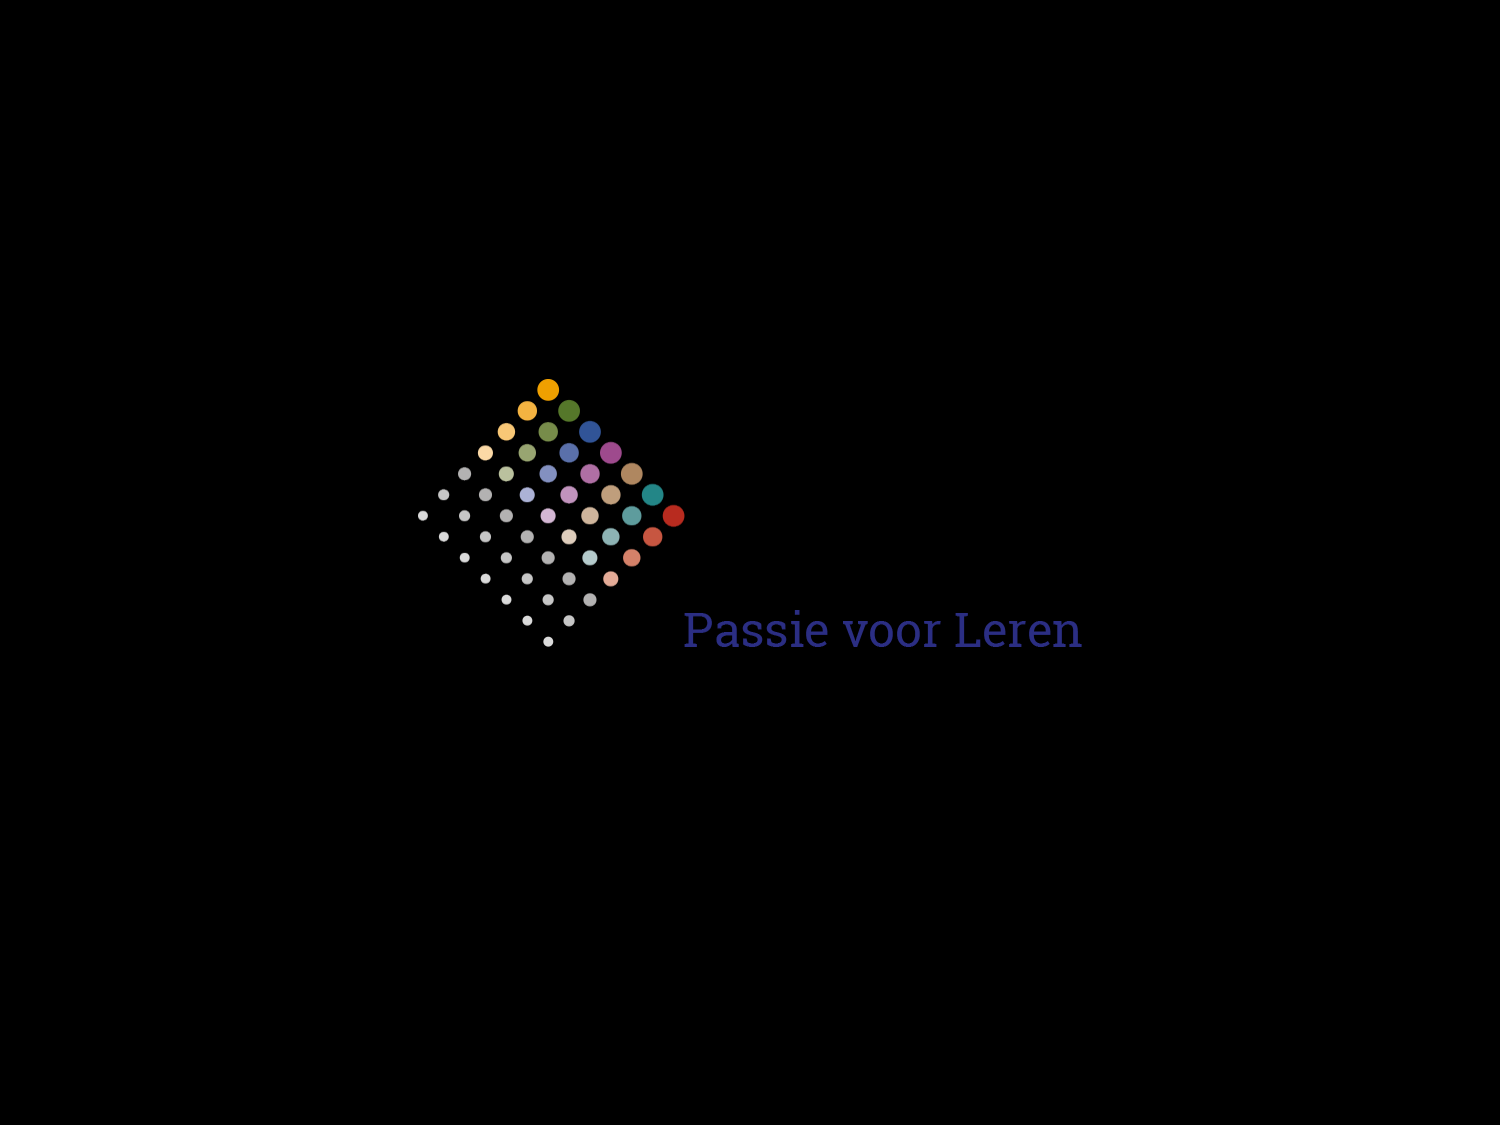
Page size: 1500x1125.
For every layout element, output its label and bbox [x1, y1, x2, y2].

picture [417, 378, 1083, 647]
